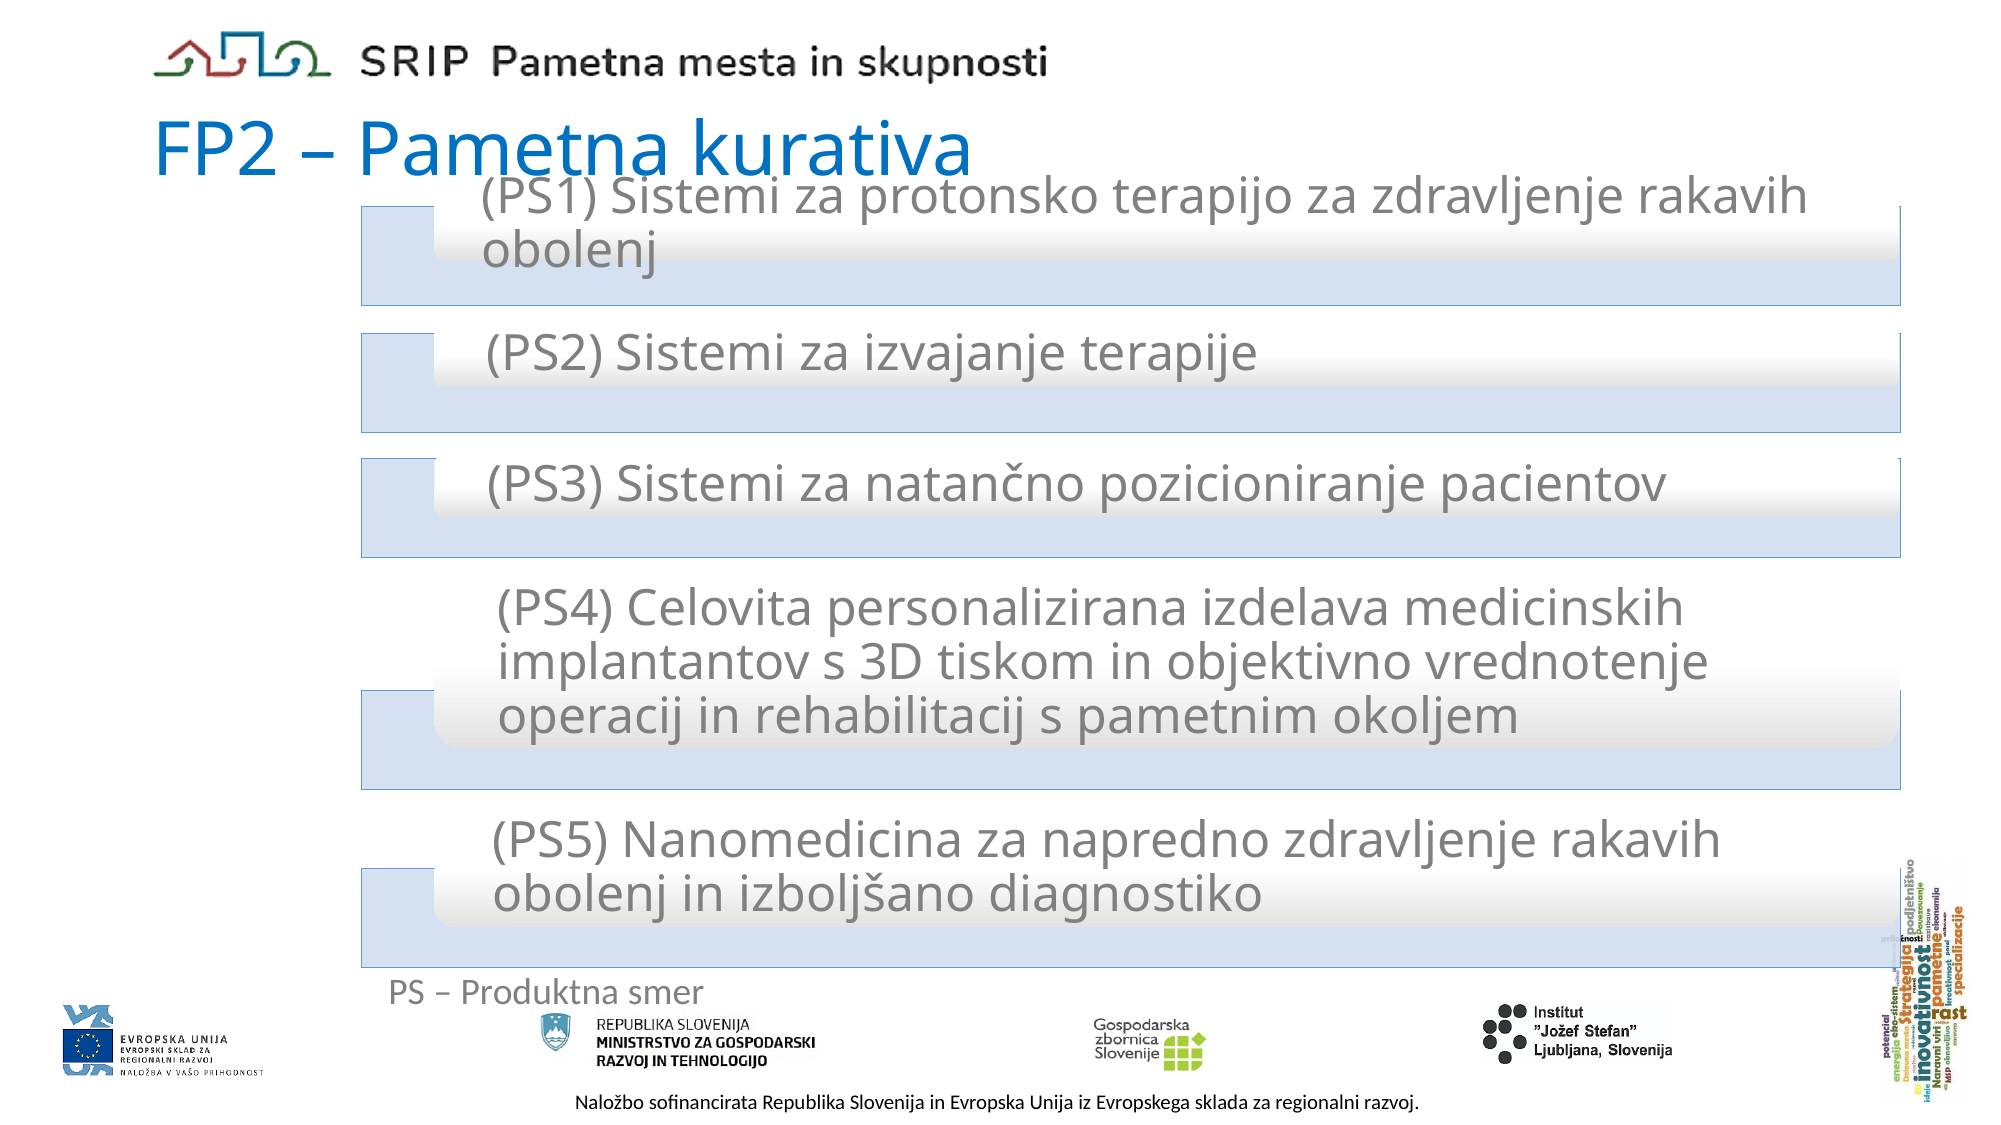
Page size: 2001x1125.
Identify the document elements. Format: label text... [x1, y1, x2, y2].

picture [62, 1004, 264, 1076]
picture [536, 1009, 817, 1069]
text_box PS – Produktna smer [373, 974, 720, 1020]
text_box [361, 187, 1901, 974]
picture [1090, 1013, 1211, 1073]
picture [1483, 1004, 1672, 1064]
picture [138, 16, 1058, 87]
picture [1878, 856, 1970, 1103]
title FP2 – Pametna kurativa [137, 87, 1863, 216]
